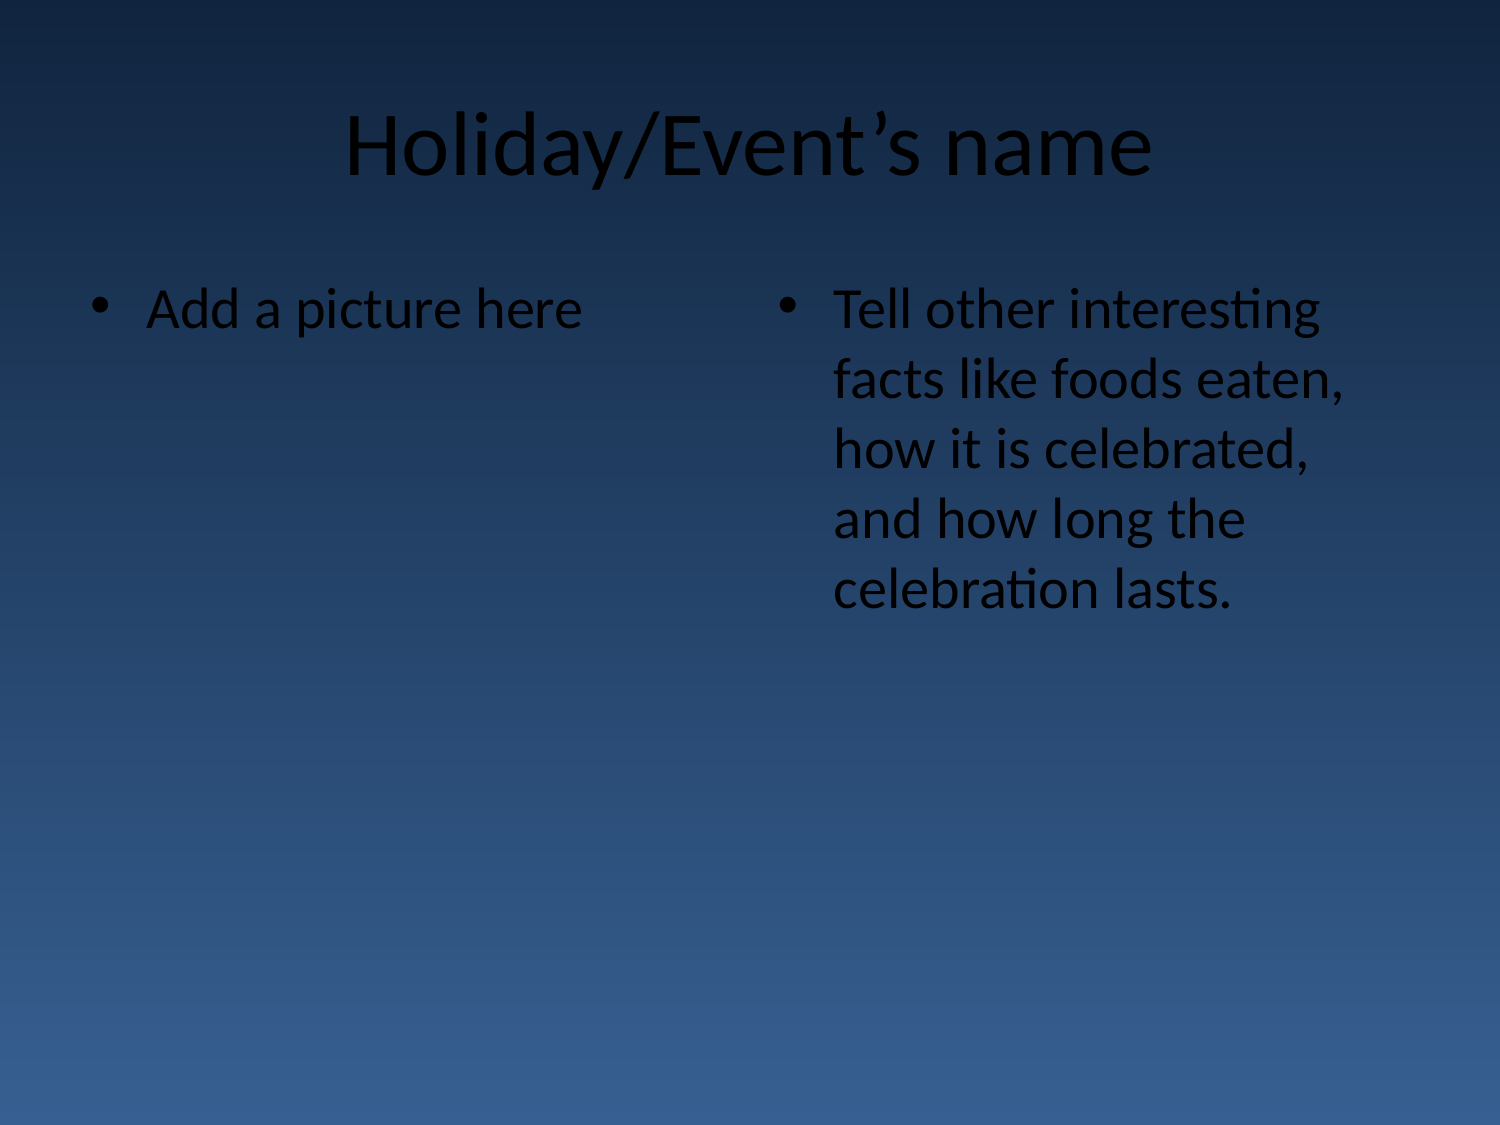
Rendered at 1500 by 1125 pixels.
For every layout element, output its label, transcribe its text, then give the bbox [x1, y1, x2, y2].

list Tell other interesting facts like foods eaten, how it is celebrated, and how long the celebration lasts. [762, 262, 1425, 1005]
title Holiday/Event’s name [75, 45, 1425, 233]
list Add a picture here [75, 262, 738, 1005]
